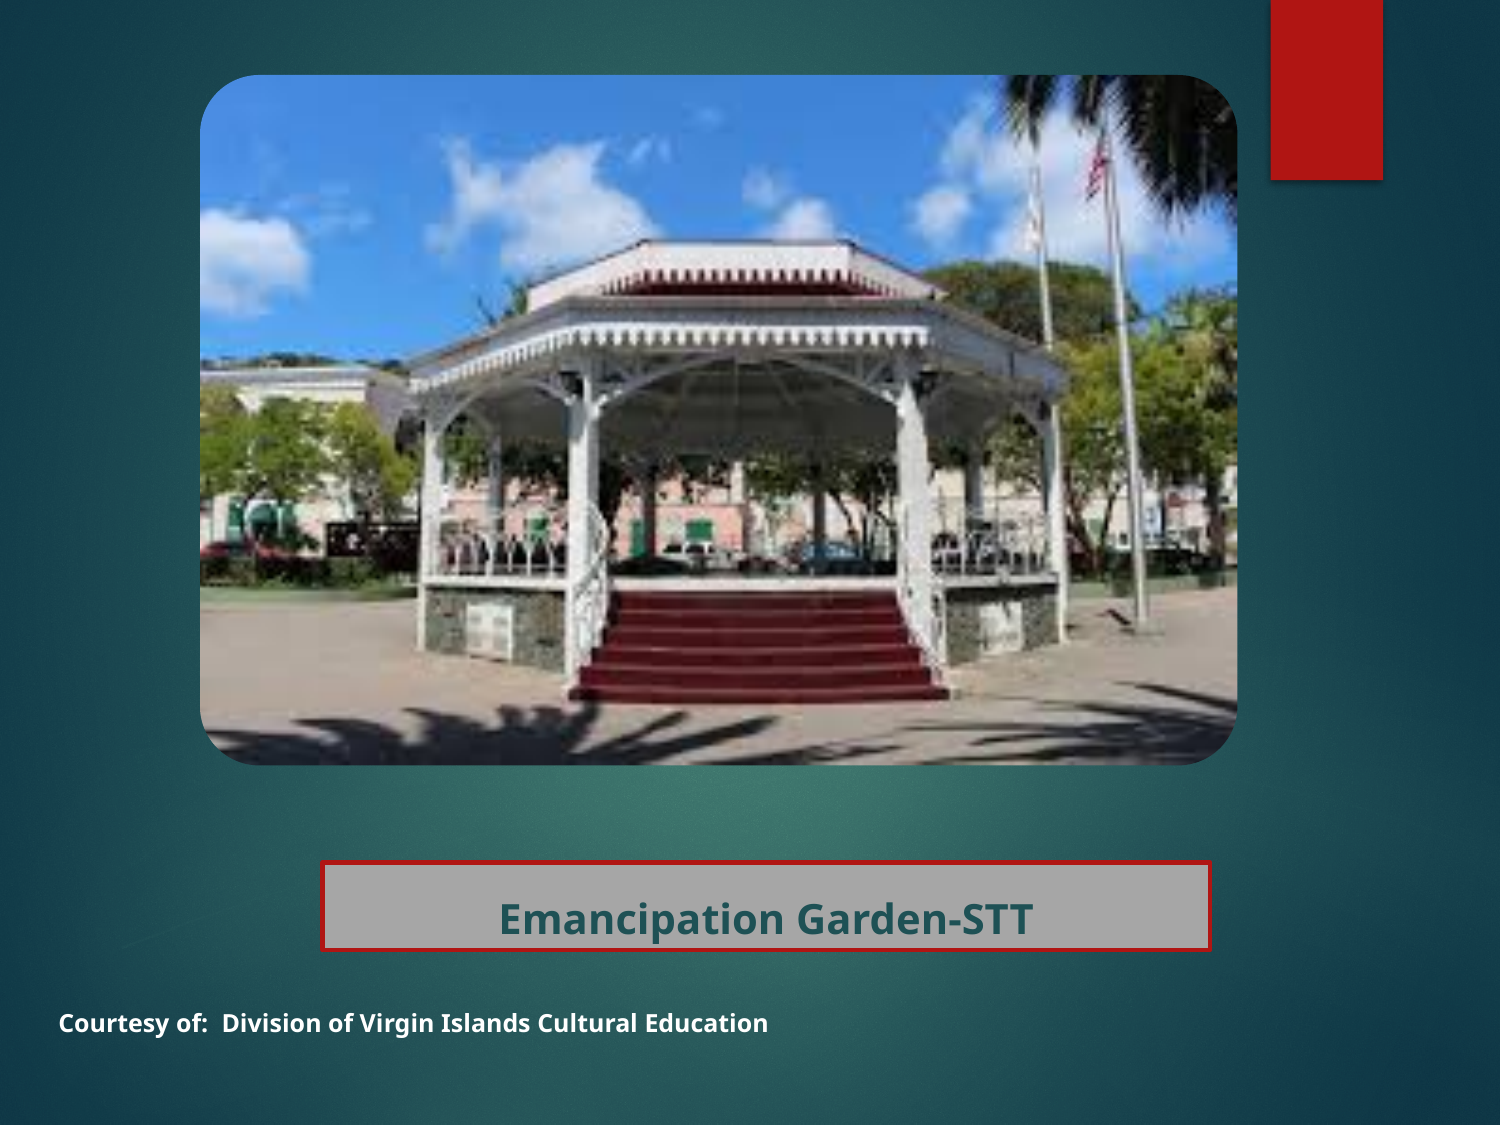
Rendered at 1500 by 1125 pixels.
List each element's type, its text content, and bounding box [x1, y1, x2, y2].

text_box Courtesy of: Division of Virgin Islands Cultural Education [43, 999, 786, 1045]
text_box Emancipation Garden-STT [320, 860, 1212, 952]
picture [199, 74, 1238, 766]
